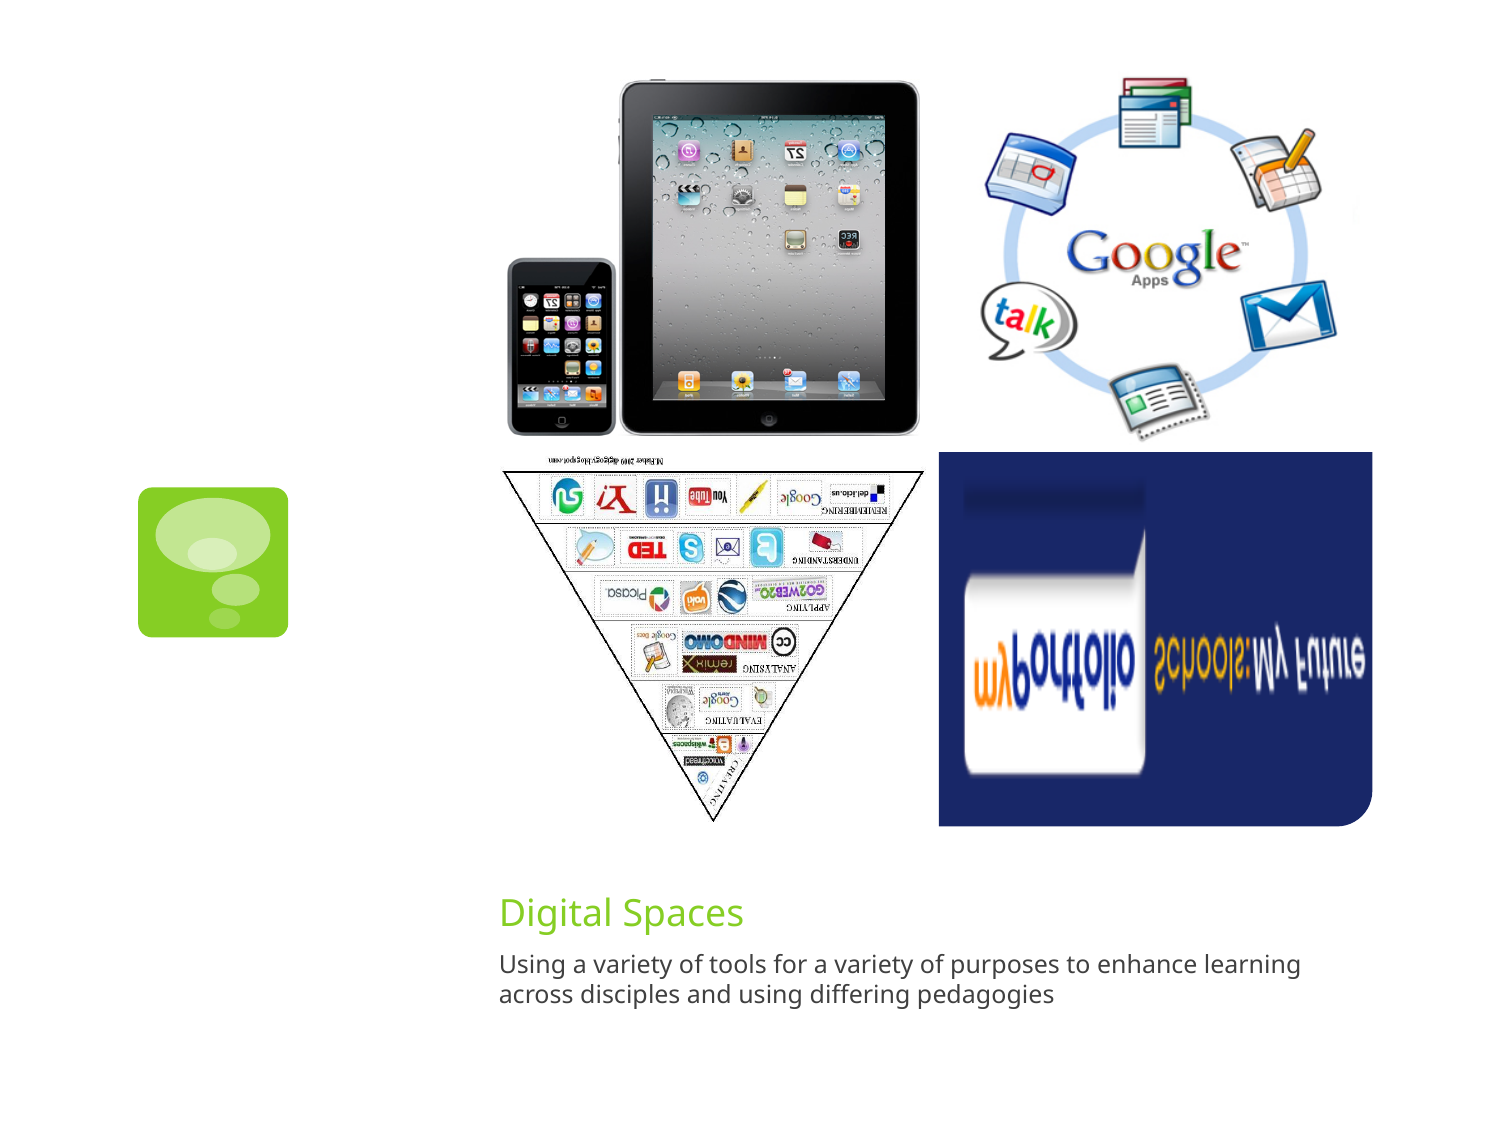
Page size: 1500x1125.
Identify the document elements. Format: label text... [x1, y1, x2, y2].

picture [938, 451, 1373, 827]
picture [495, 71, 930, 447]
picture [495, 451, 930, 827]
picture [938, 71, 1373, 447]
list Using a variety of tools for a variety of purposes to enhance learning across disciples and using differing pedagogies [483, 941, 1373, 1045]
title Digital Spaces [483, 829, 1373, 941]
